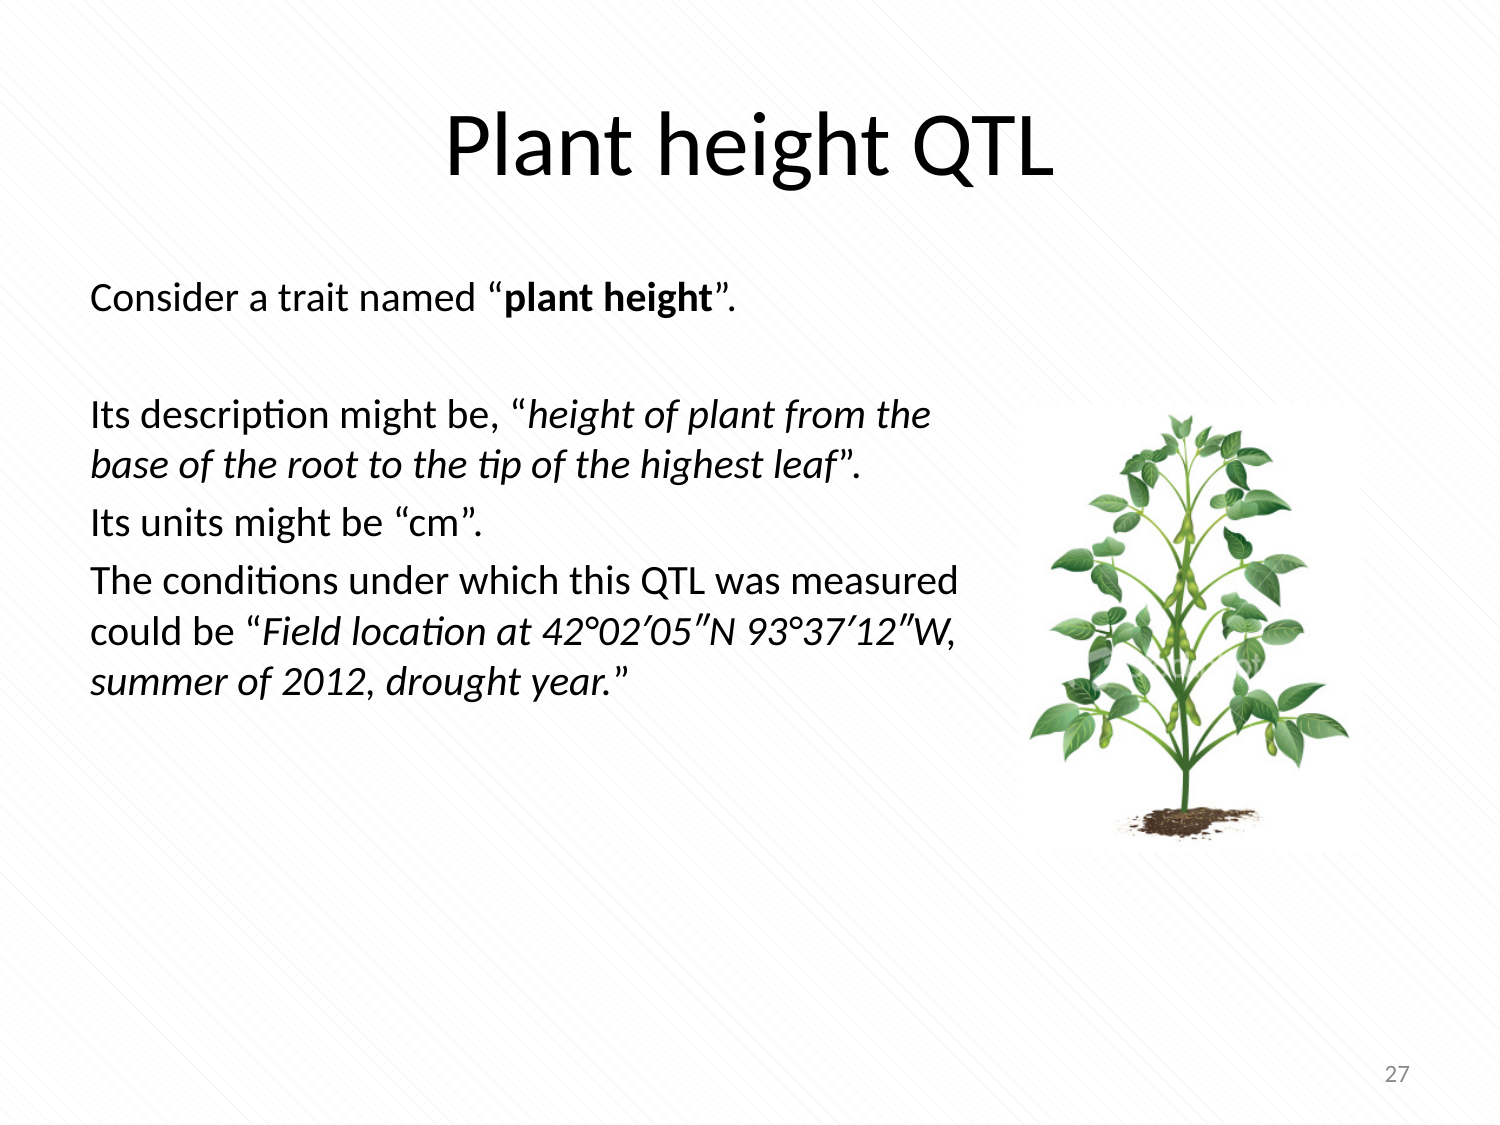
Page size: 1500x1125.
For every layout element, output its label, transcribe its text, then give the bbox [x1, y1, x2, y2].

list Consider a trait named “plant height”. Its description might be, “height of plant from the base of the root to the tip of the highest leaf”. Its units might be “cm”. The conditions under which this QTL was measured could be “Field location at 42°02′05″N 93°37′12″W, summer of 2012, drought year.” [75, 262, 1009, 1005]
picture [1018, 405, 1361, 852]
slide_number 27 [1074, 1042, 1425, 1103]
title Plant height QTL [75, 45, 1425, 233]
